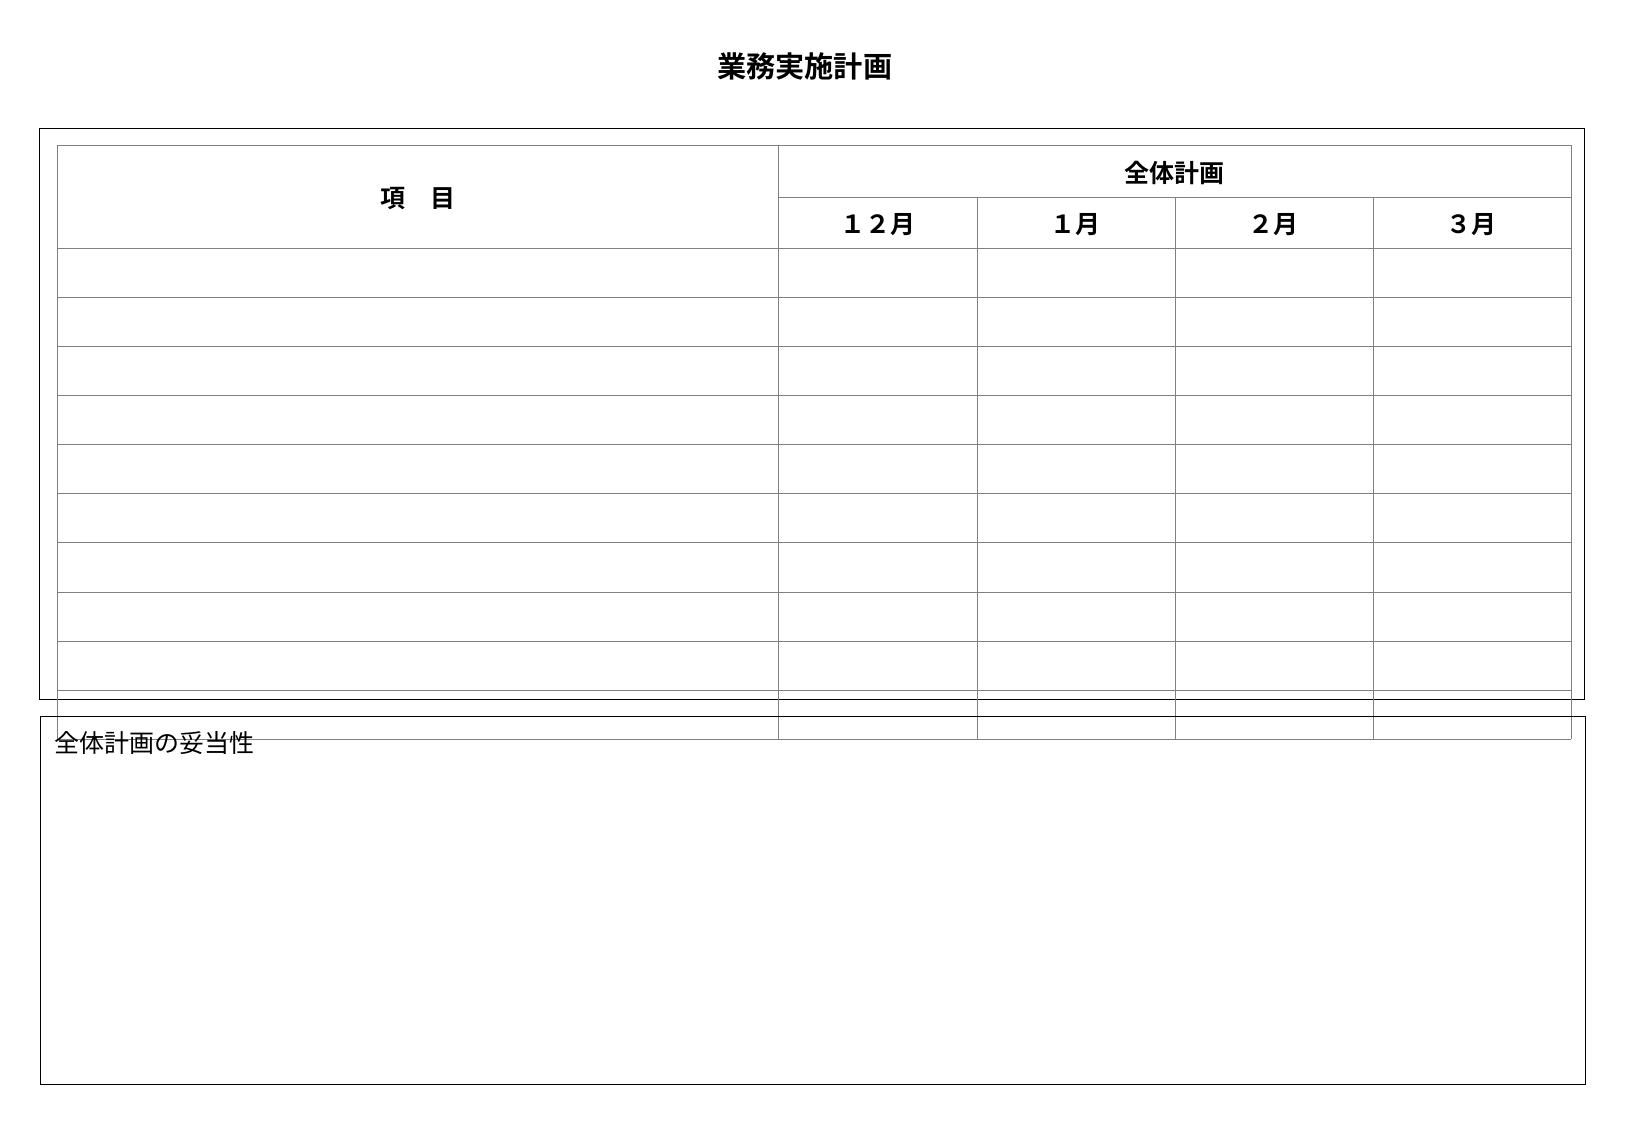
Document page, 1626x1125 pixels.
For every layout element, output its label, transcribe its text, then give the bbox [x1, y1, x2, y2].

table_cell [978, 642, 1175, 690]
table_cell [779, 593, 977, 641]
table_cell [978, 298, 1175, 346]
table_cell [779, 347, 977, 395]
table_cell [978, 445, 1175, 493]
table_cell [978, 249, 1175, 297]
table_cell [58, 642, 778, 690]
table_cell [1374, 543, 1571, 592]
table_cell [978, 494, 1175, 542]
table_cell [779, 543, 977, 592]
table_cell ３月 [1374, 198, 1571, 248]
table_cell [1176, 445, 1373, 493]
table_cell [58, 593, 778, 641]
table_cell [1374, 445, 1571, 493]
table_header 項 目 [58, 146, 778, 248]
table_cell [1374, 691, 1571, 716]
table_cell [58, 249, 778, 297]
table_cell [978, 691, 1175, 716]
table_cell [1374, 396, 1571, 444]
table_cell １月 [978, 198, 1175, 248]
table_cell １２月 [779, 198, 977, 248]
table_cell [1374, 249, 1571, 297]
text_box [40, 716, 1587, 1086]
table_cell [1374, 642, 1571, 690]
table_cell [779, 445, 977, 493]
table_cell [978, 543, 1175, 592]
table_cell [58, 396, 778, 444]
table_cell [1374, 494, 1571, 542]
table_cell [1374, 593, 1571, 641]
table_cell [779, 249, 977, 297]
table_cell [58, 445, 778, 493]
table_cell [1176, 691, 1373, 716]
table_cell [779, 298, 977, 346]
table_cell ２月 [1176, 198, 1373, 248]
table_cell [1176, 347, 1373, 395]
text_box [39, 128, 1586, 701]
table_cell [779, 691, 977, 716]
table_cell [58, 347, 778, 395]
table_cell [58, 494, 778, 542]
table_cell [1176, 298, 1373, 346]
subtitle 業務実施計画 [531, 44, 1079, 93]
table_cell [978, 347, 1175, 395]
table_cell [1374, 298, 1571, 346]
table_cell [1374, 347, 1571, 395]
table_cell [1176, 593, 1373, 641]
table_cell [1176, 396, 1373, 444]
table_cell [779, 494, 977, 542]
text_box 全体計画の妥当性 [39, 716, 270, 765]
table_cell [58, 691, 778, 716]
table_cell [1176, 543, 1373, 592]
table_cell [58, 298, 778, 346]
table_cell [1176, 249, 1373, 297]
table_header 全体計画 [779, 146, 1571, 197]
table_cell [1176, 642, 1373, 690]
table_cell [58, 543, 778, 592]
table_cell [978, 396, 1175, 444]
table_cell [978, 593, 1175, 641]
table_cell [779, 396, 977, 444]
table_cell [1176, 494, 1373, 542]
table_cell [779, 642, 977, 690]
